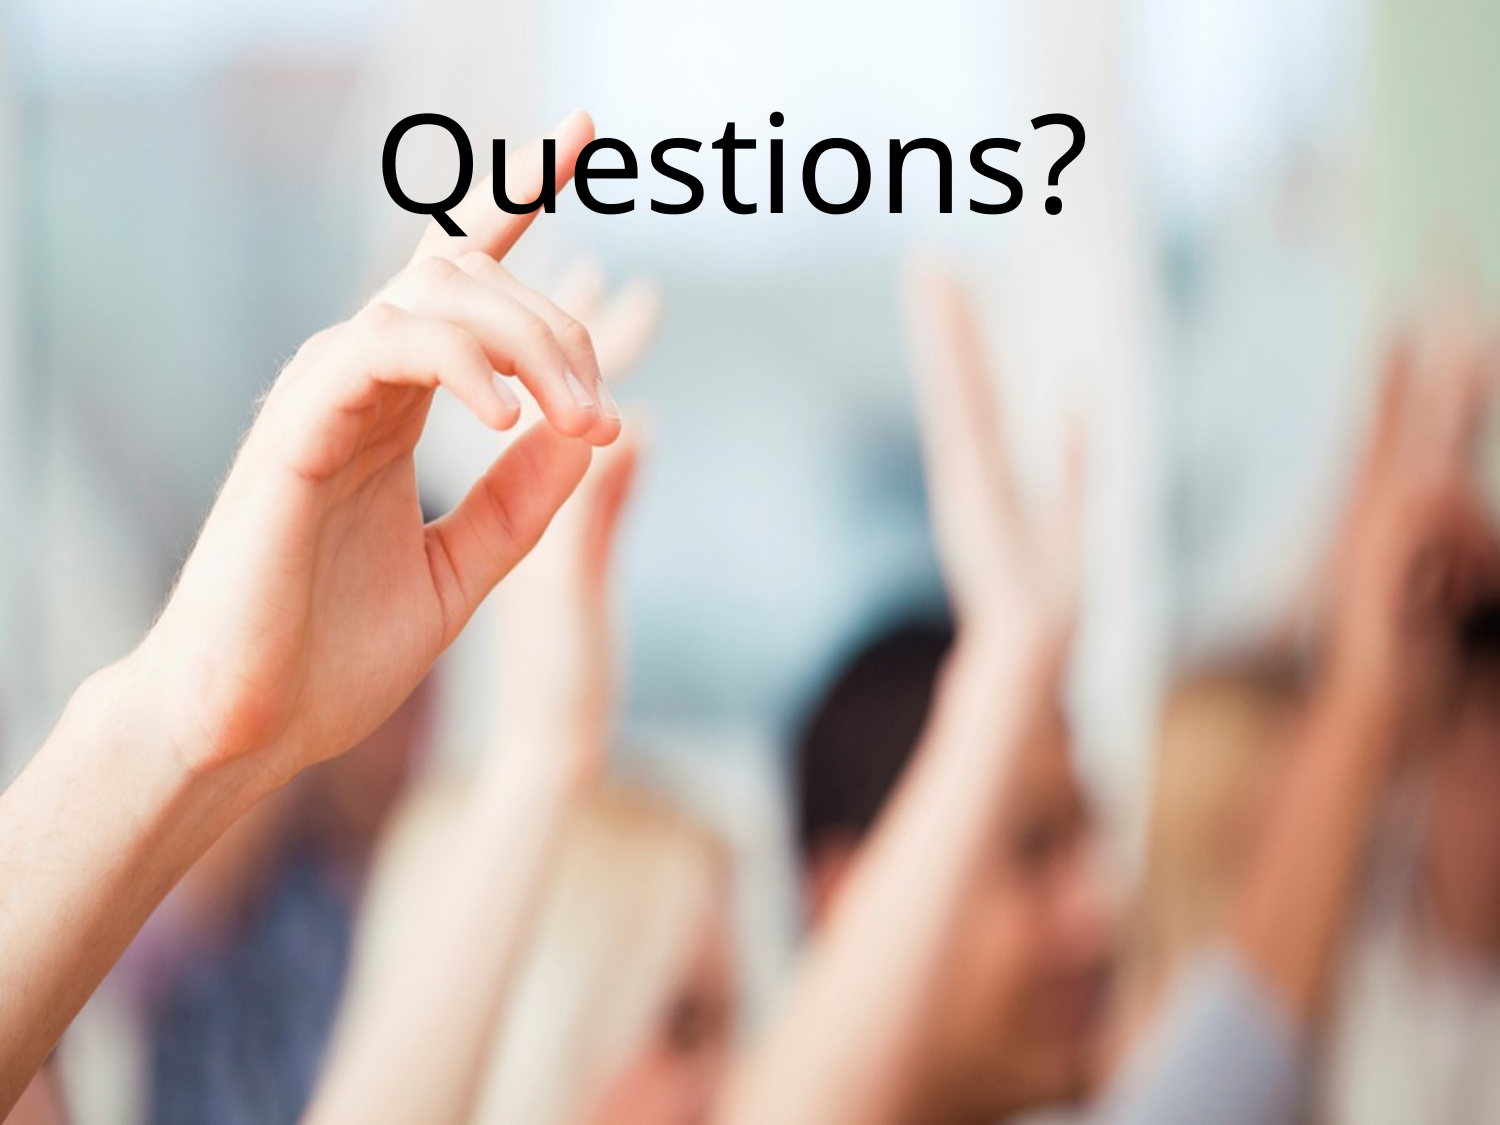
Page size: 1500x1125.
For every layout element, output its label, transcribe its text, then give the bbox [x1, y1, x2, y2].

title Questions? [103, 59, 1397, 278]
picture [0, 0, 1500, 1125]
